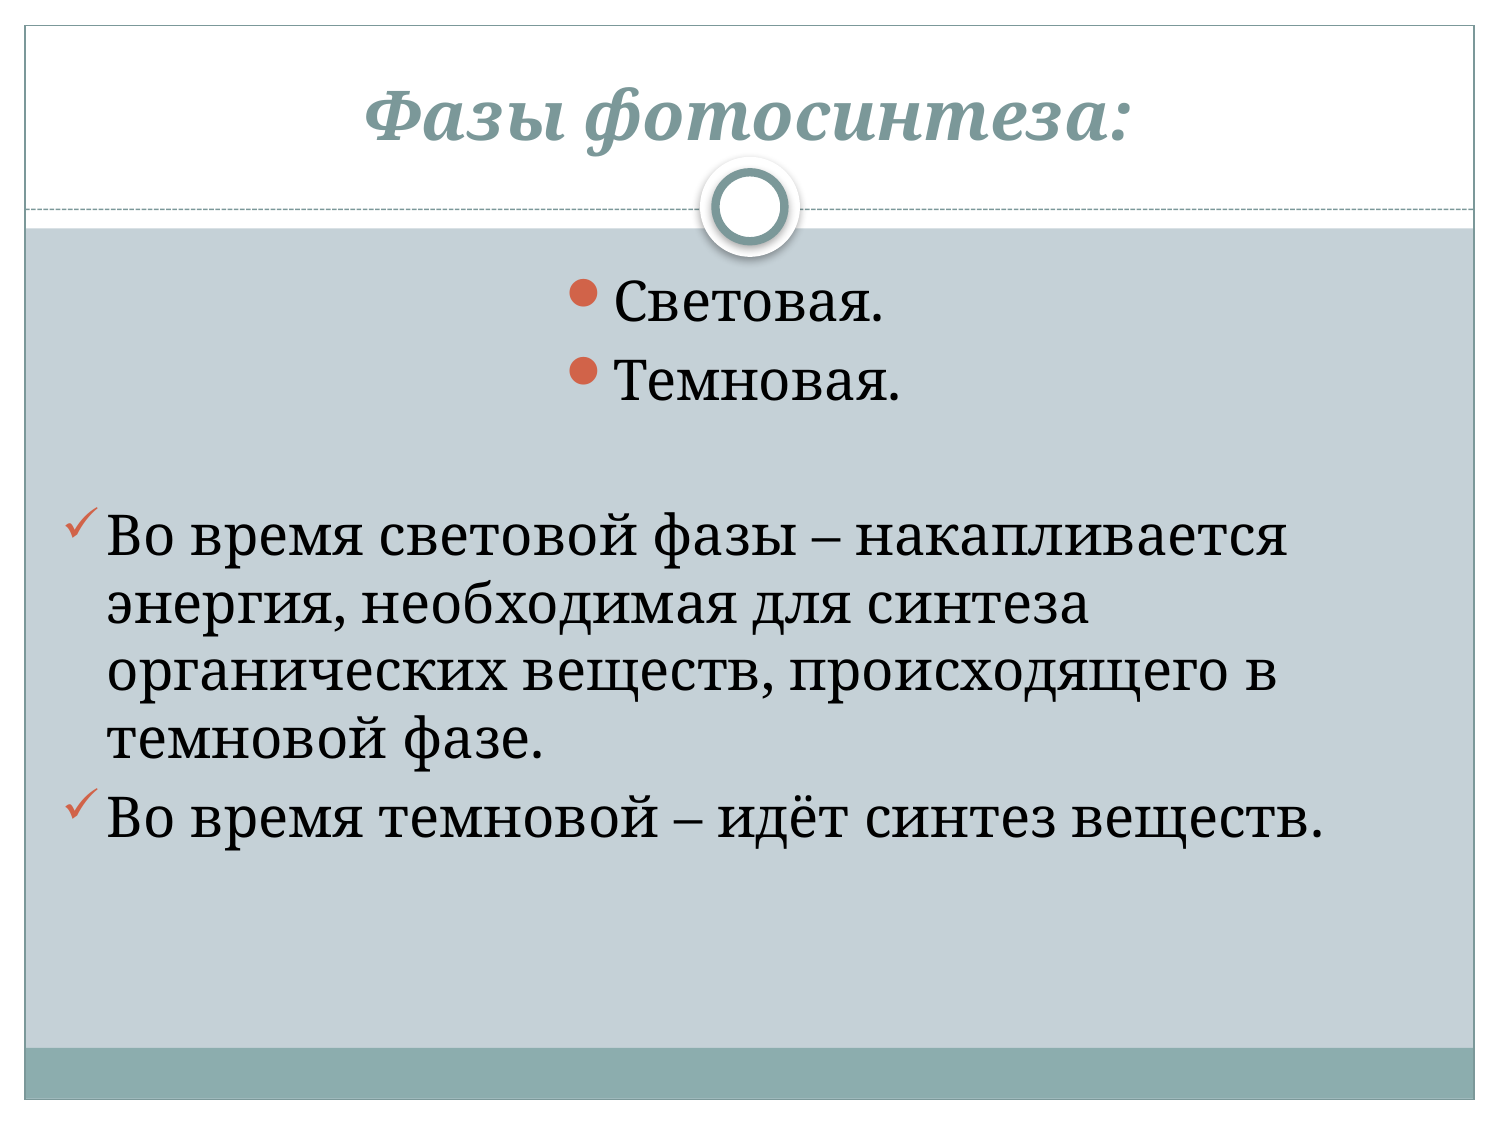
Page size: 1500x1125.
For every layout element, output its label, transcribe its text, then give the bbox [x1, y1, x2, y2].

title Фазы фотосинтеза: [49, 37, 1450, 162]
list Световая. Темновая. [550, 257, 1079, 441]
text_box Во время световой фазы – накапливается энергия, необходимая для синтеза органических веществ, происходящего в темновой фазе. Во время темновой – идёт синтез веществ. [46, 492, 1418, 973]
